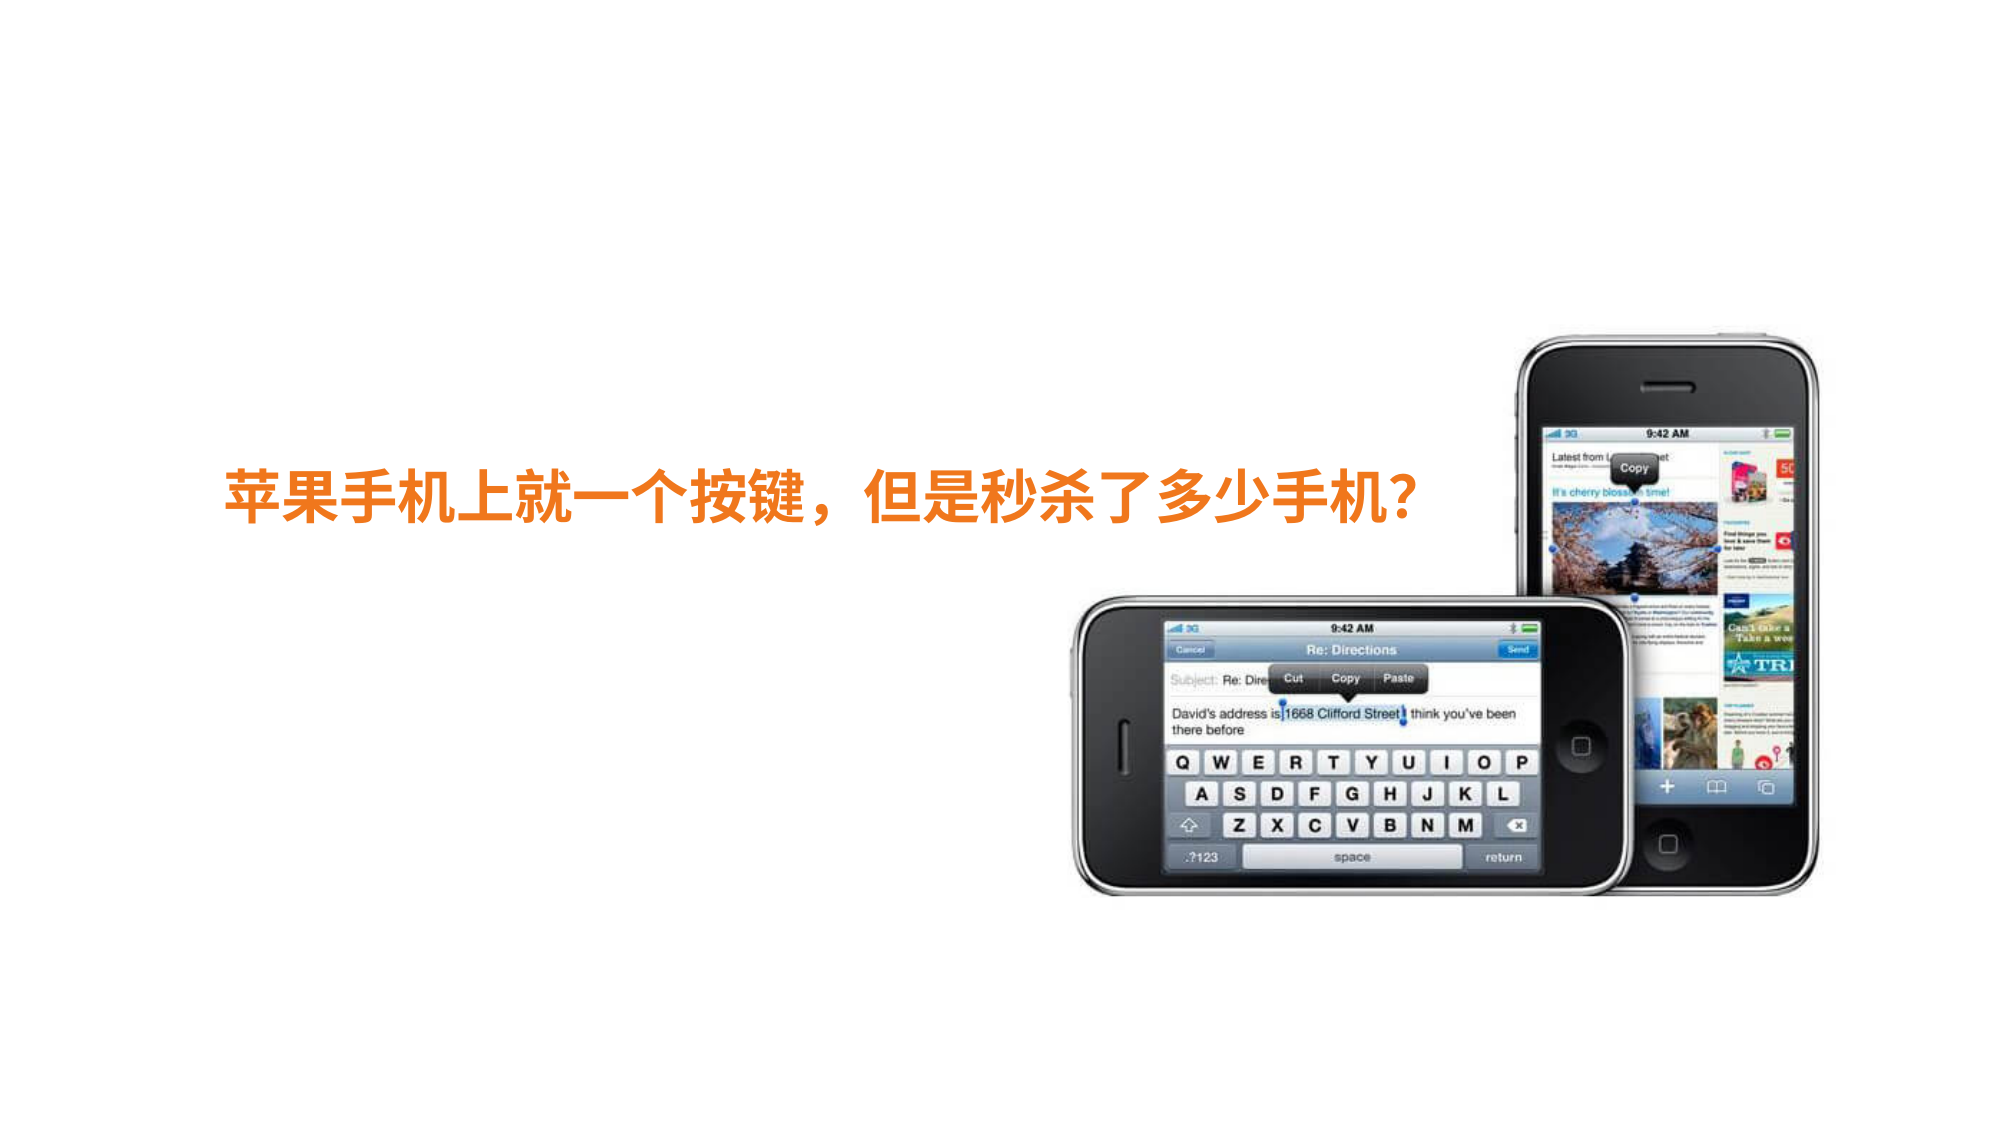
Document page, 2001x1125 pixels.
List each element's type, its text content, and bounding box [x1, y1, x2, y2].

picture [930, 233, 2000, 1011]
text_box 苹果手机上就一个按键，但是秒杀了多少手机？ [208, 417, 930, 538]
